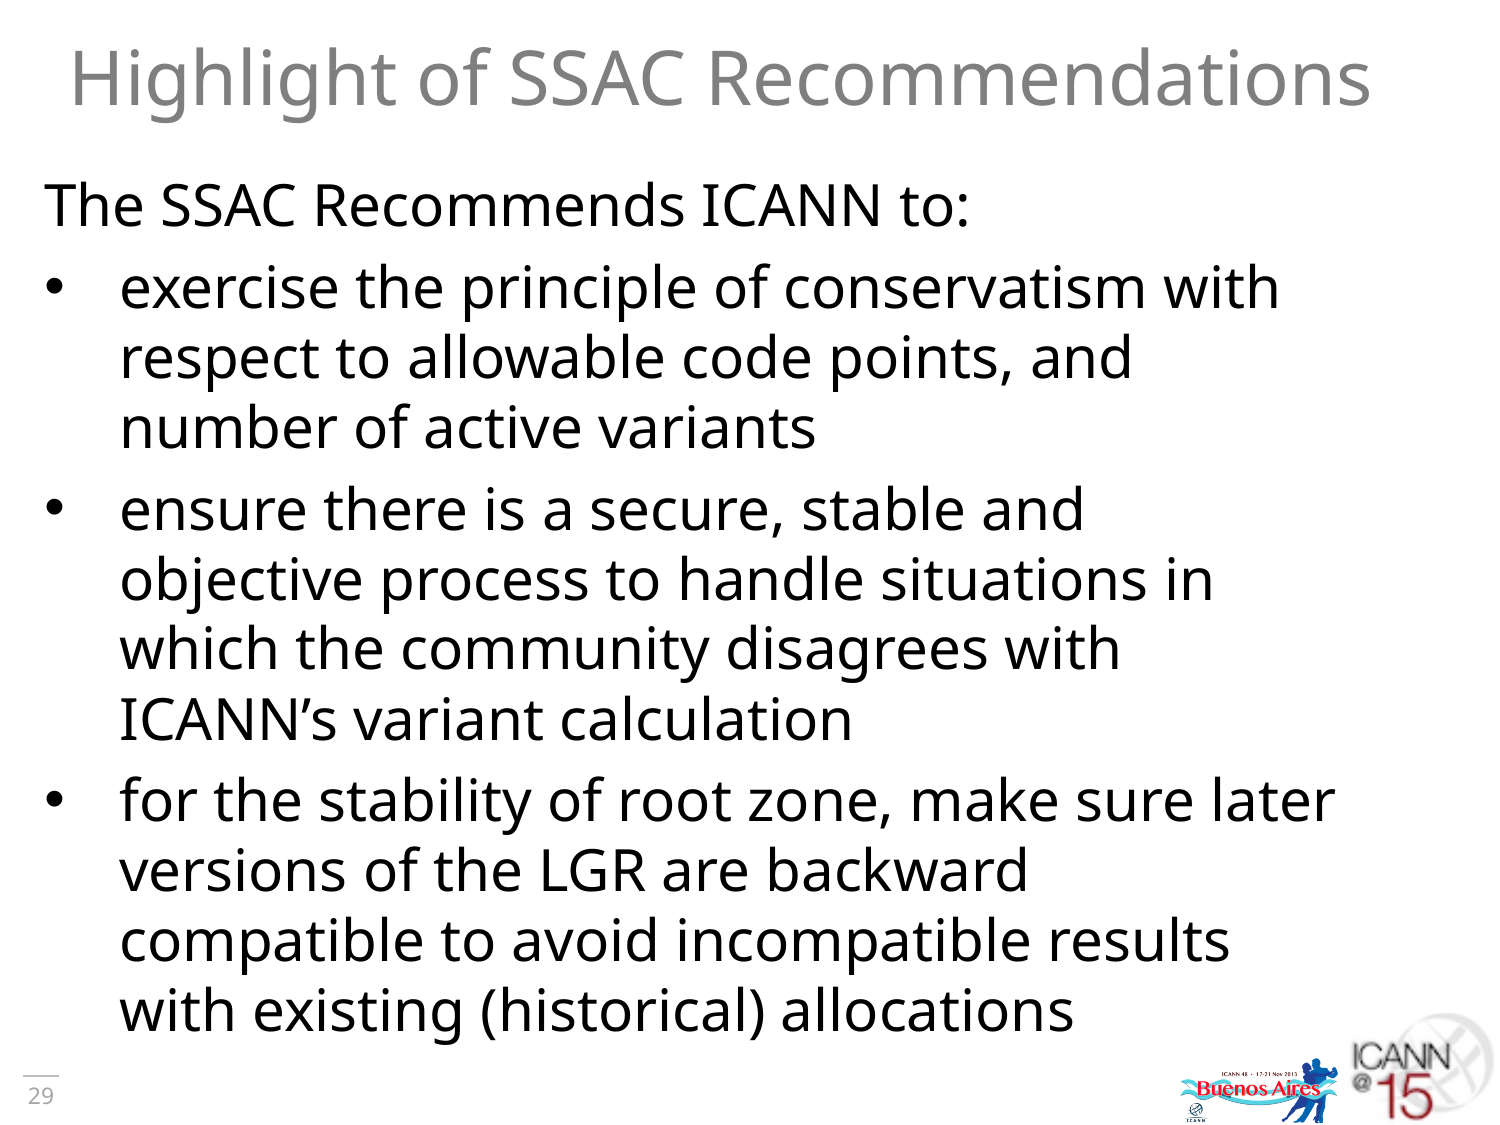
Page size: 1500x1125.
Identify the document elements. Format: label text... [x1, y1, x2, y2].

list The SSAC Recommends ICANN to: exercise the principle of conservatism with respect to allowable code points, and number of active variants ensure there is a secure, stable and objective process to handle situations in which the community disagrees with ICANN’s variant calculation for the stability of root zone, make sure later versions of the LGR are backward compatible to avoid incompatible results with existing (historical) allocations [29, 160, 1353, 1071]
picture [1178, 1013, 1500, 1125]
title Highlight of SSAC Recommendations [53, 22, 1424, 138]
